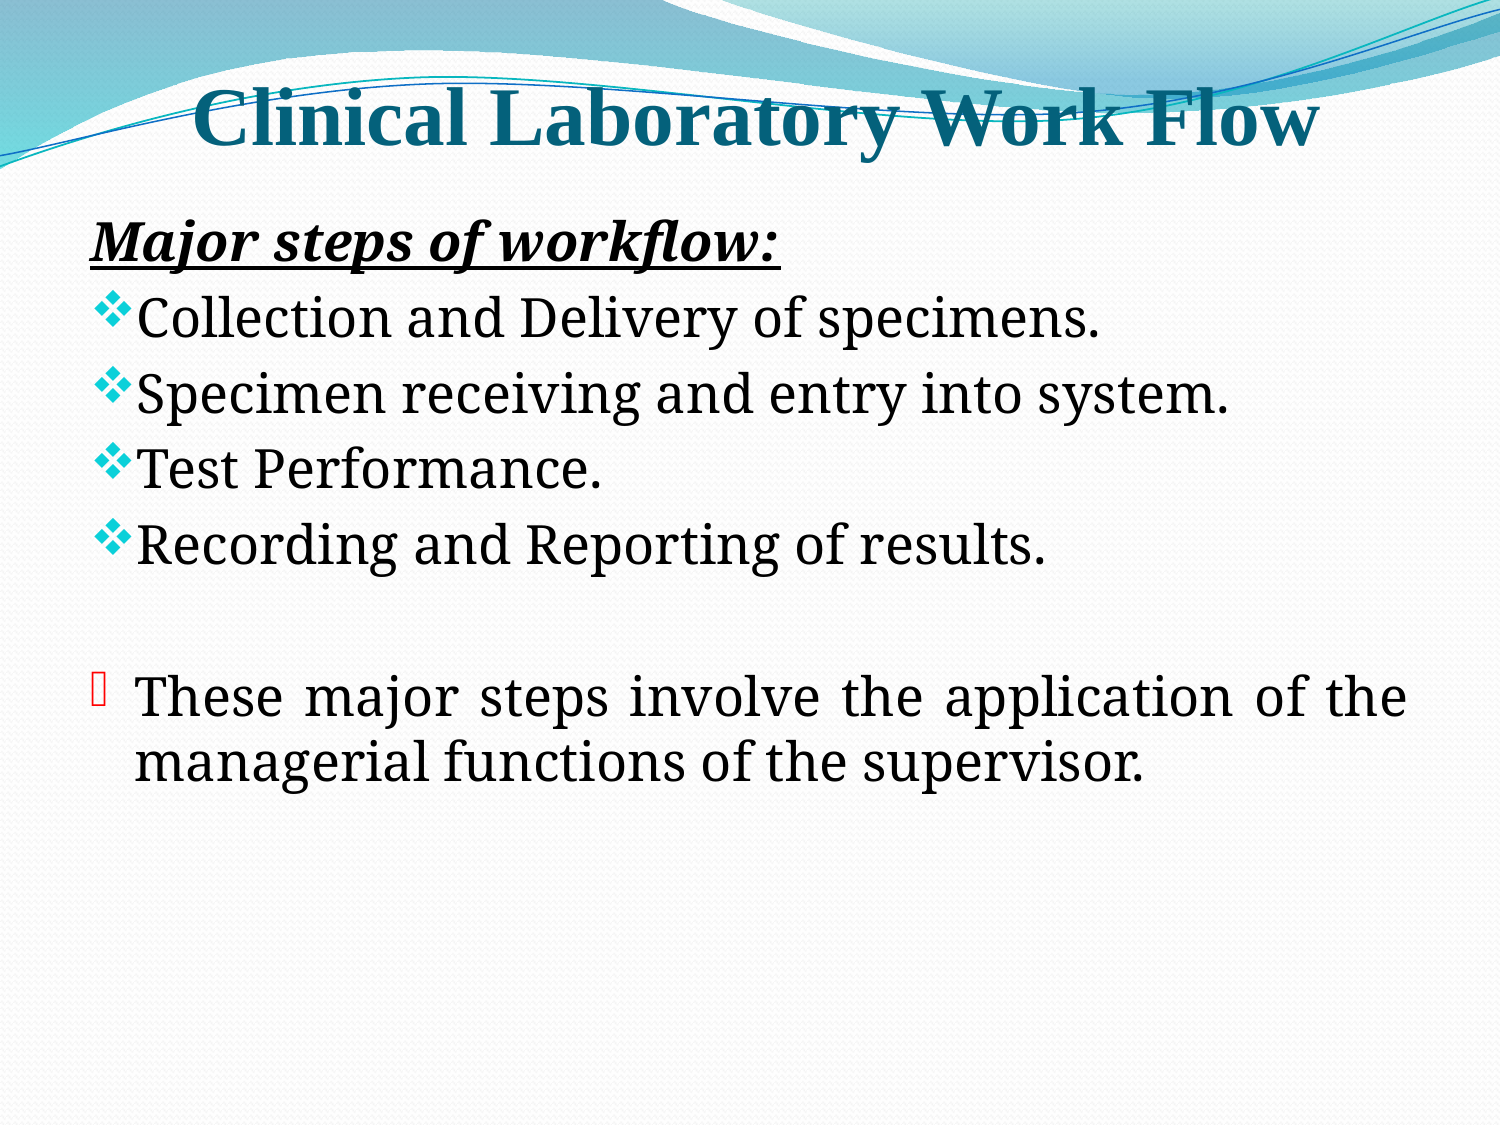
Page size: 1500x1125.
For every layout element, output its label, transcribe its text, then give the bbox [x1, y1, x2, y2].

title Clinical Laboratory Work Flow [187, 37, 1326, 163]
list Major steps of workflow: Collection and Delivery of specimens. Specimen receiving and entry into system. Test Performance. Recording and Reporting of results. These major steps involve the application of the managerial functions of the supervisor. [74, 199, 1426, 1033]
